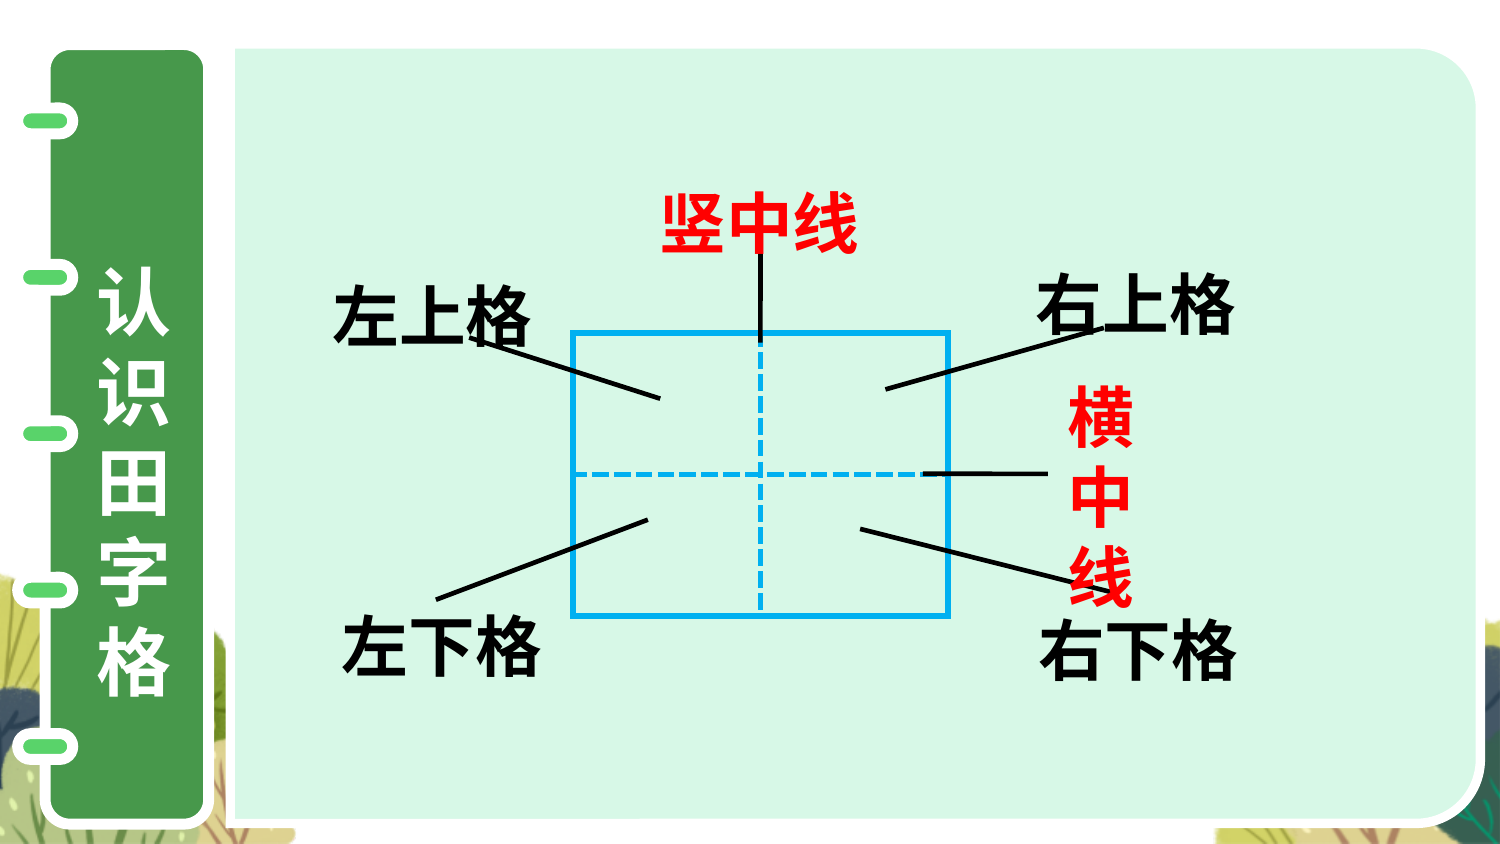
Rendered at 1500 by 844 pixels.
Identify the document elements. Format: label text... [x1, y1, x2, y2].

table_cell [760, 474, 922, 613]
table_cell [576, 474, 760, 613]
table_header [576, 343, 760, 474]
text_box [640, 174, 879, 343]
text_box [323, 519, 648, 694]
text_box 认 识 田 字 格 [82, 248, 188, 713]
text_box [922, 368, 1156, 627]
picture [1184, 550, 1500, 844]
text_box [313, 267, 661, 399]
picture [0, 549, 313, 844]
table_header [760, 336, 922, 474]
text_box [885, 255, 1267, 390]
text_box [860, 528, 1257, 698]
